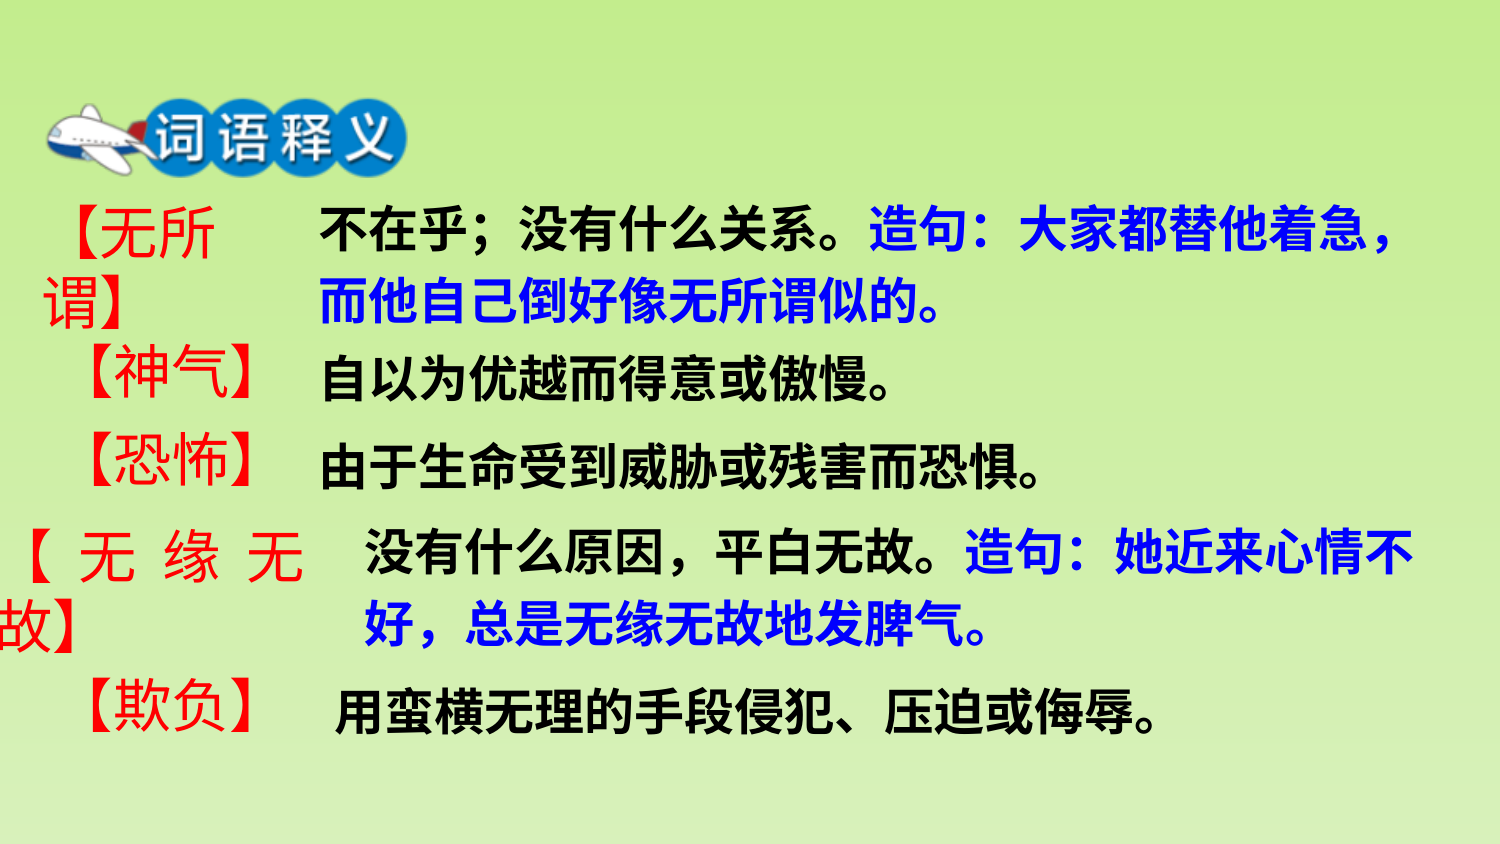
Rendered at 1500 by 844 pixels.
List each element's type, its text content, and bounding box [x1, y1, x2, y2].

text_box 没有什么原因，平白无故。造句：她近来心情不好，总是无缘无故地发脾气。 [350, 501, 1444, 660]
picture [39, 93, 417, 189]
text_box 【无缘无故】 [0, 513, 320, 668]
text_box 由于生命受到威胁或残害而恐惧。 [303, 415, 1398, 503]
text_box 不在乎；没有什么关系。造句：大家都替他着急，而他自己倒好像无所谓似的。 [320, 178, 1419, 337]
text_box 【神气】 [40, 327, 303, 413]
text_box 【无所谓】 [26, 188, 320, 344]
text_box 用蛮横无理的手段侵犯、压迫或侮辱。 [319, 661, 1192, 749]
text_box 自以为优越而得意或傲慢。 [303, 327, 1341, 415]
text_box 【欺负】 [40, 661, 319, 747]
text_box 【恐怖】 [40, 415, 303, 501]
